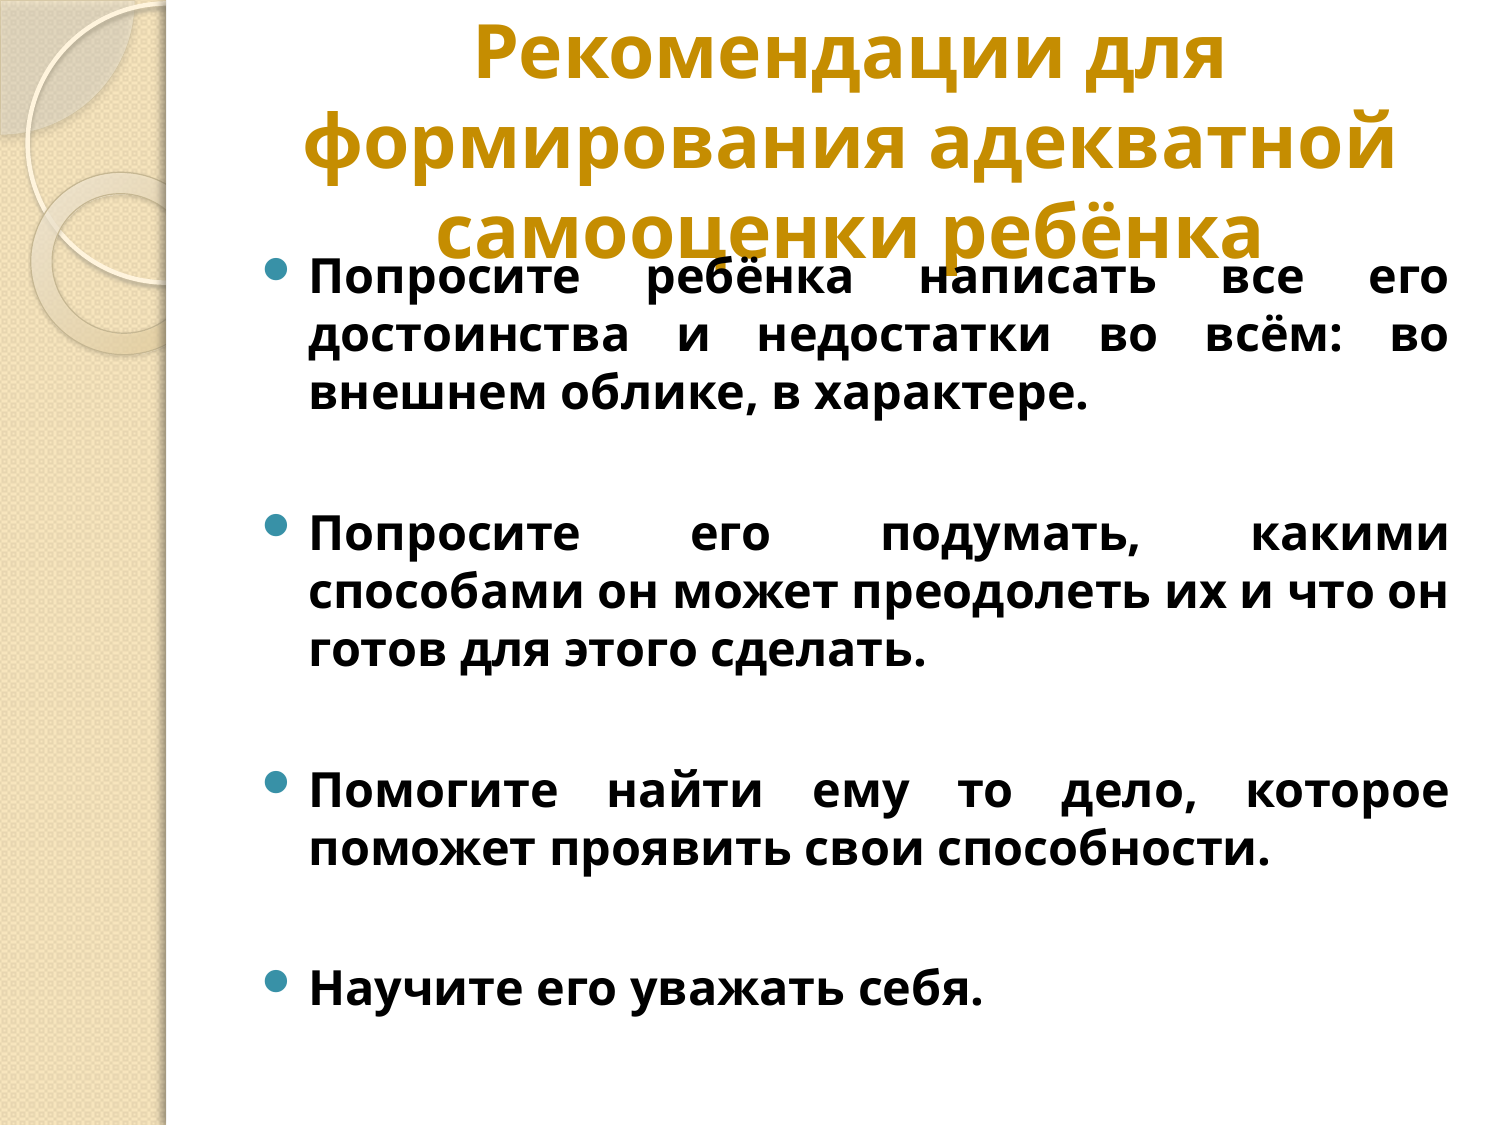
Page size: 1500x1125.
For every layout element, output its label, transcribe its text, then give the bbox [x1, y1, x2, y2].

title Рекомендации для формирования адекватной самооценки ребёнка [235, 45, 1466, 233]
list Попросите ребёнка написать все его достоинства и недостатки во всём: во внешнем облике, в характере. Попросите его подумать, какими способами он может преодолеть их и что он готов для этого сделать. Помогите найти ему то дело, которое поможет проявить свои способности. Научите его уважать себя. [235, 237, 1466, 1025]
